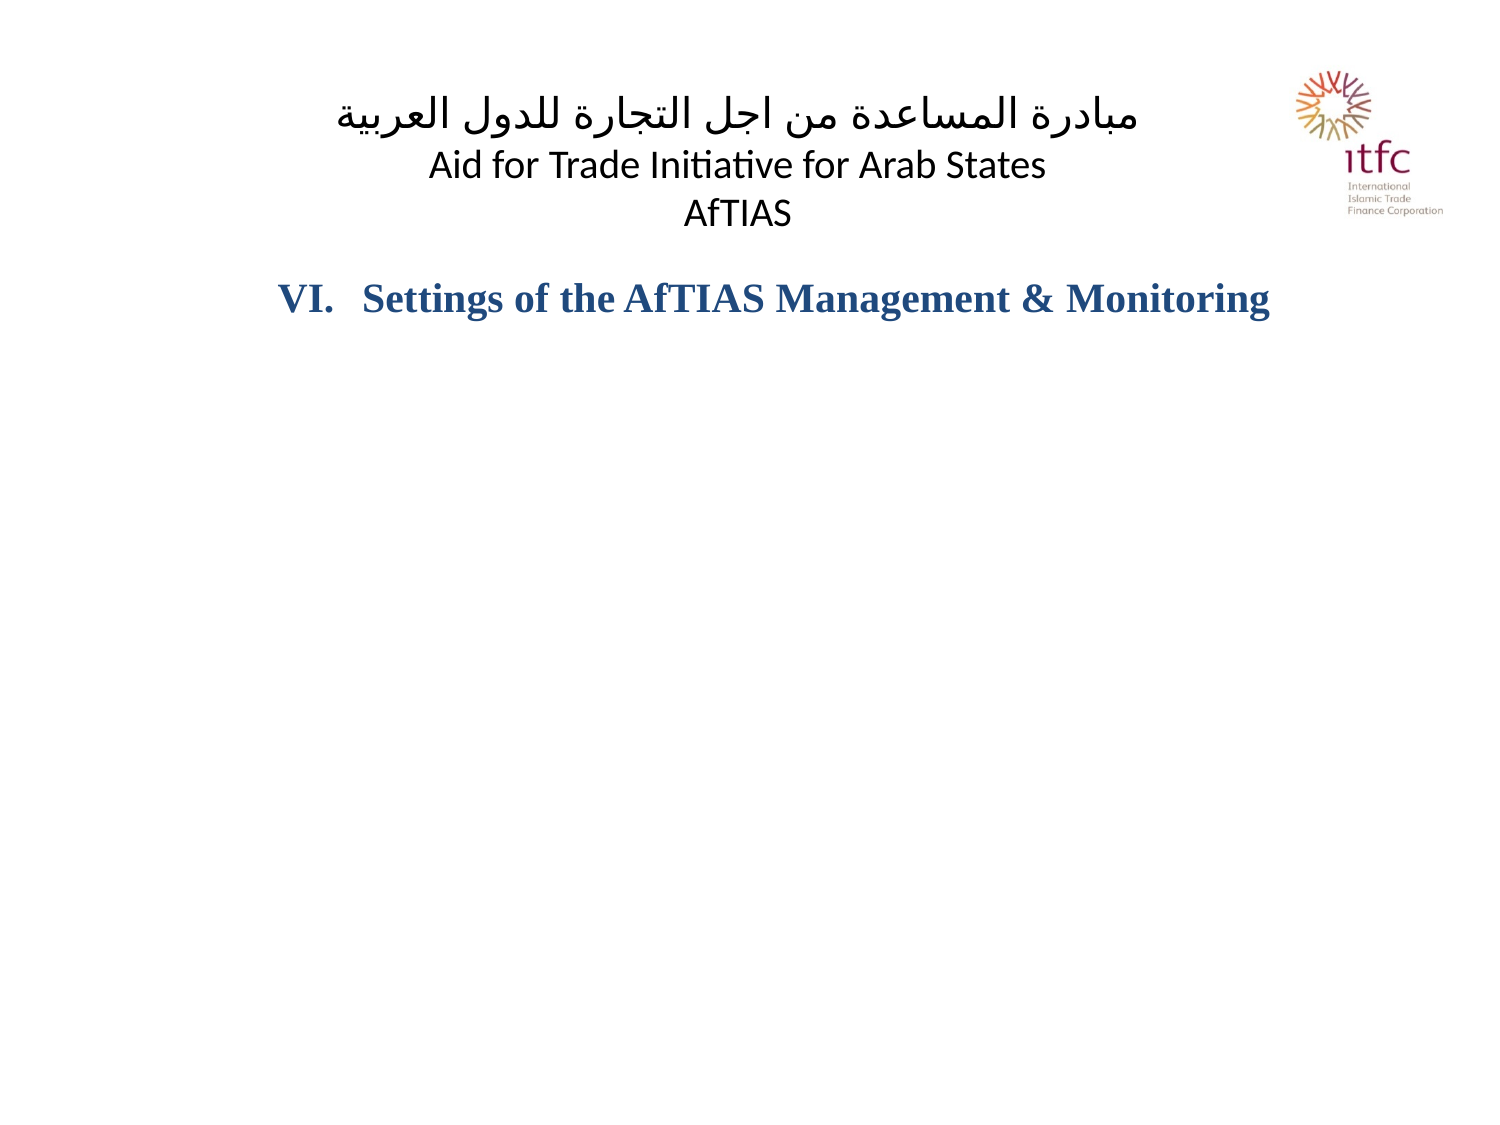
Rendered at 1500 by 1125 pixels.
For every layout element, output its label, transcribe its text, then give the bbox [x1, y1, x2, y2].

title مبادرة المساعدة من اجل التجارة للدول العربية Aid for Trade Initiative for Arab States AfTIAS [123, 78, 1353, 244]
text_box Settings of the AfTIAS Management & Monitoring [180, 263, 1369, 326]
picture [1289, 54, 1449, 229]
